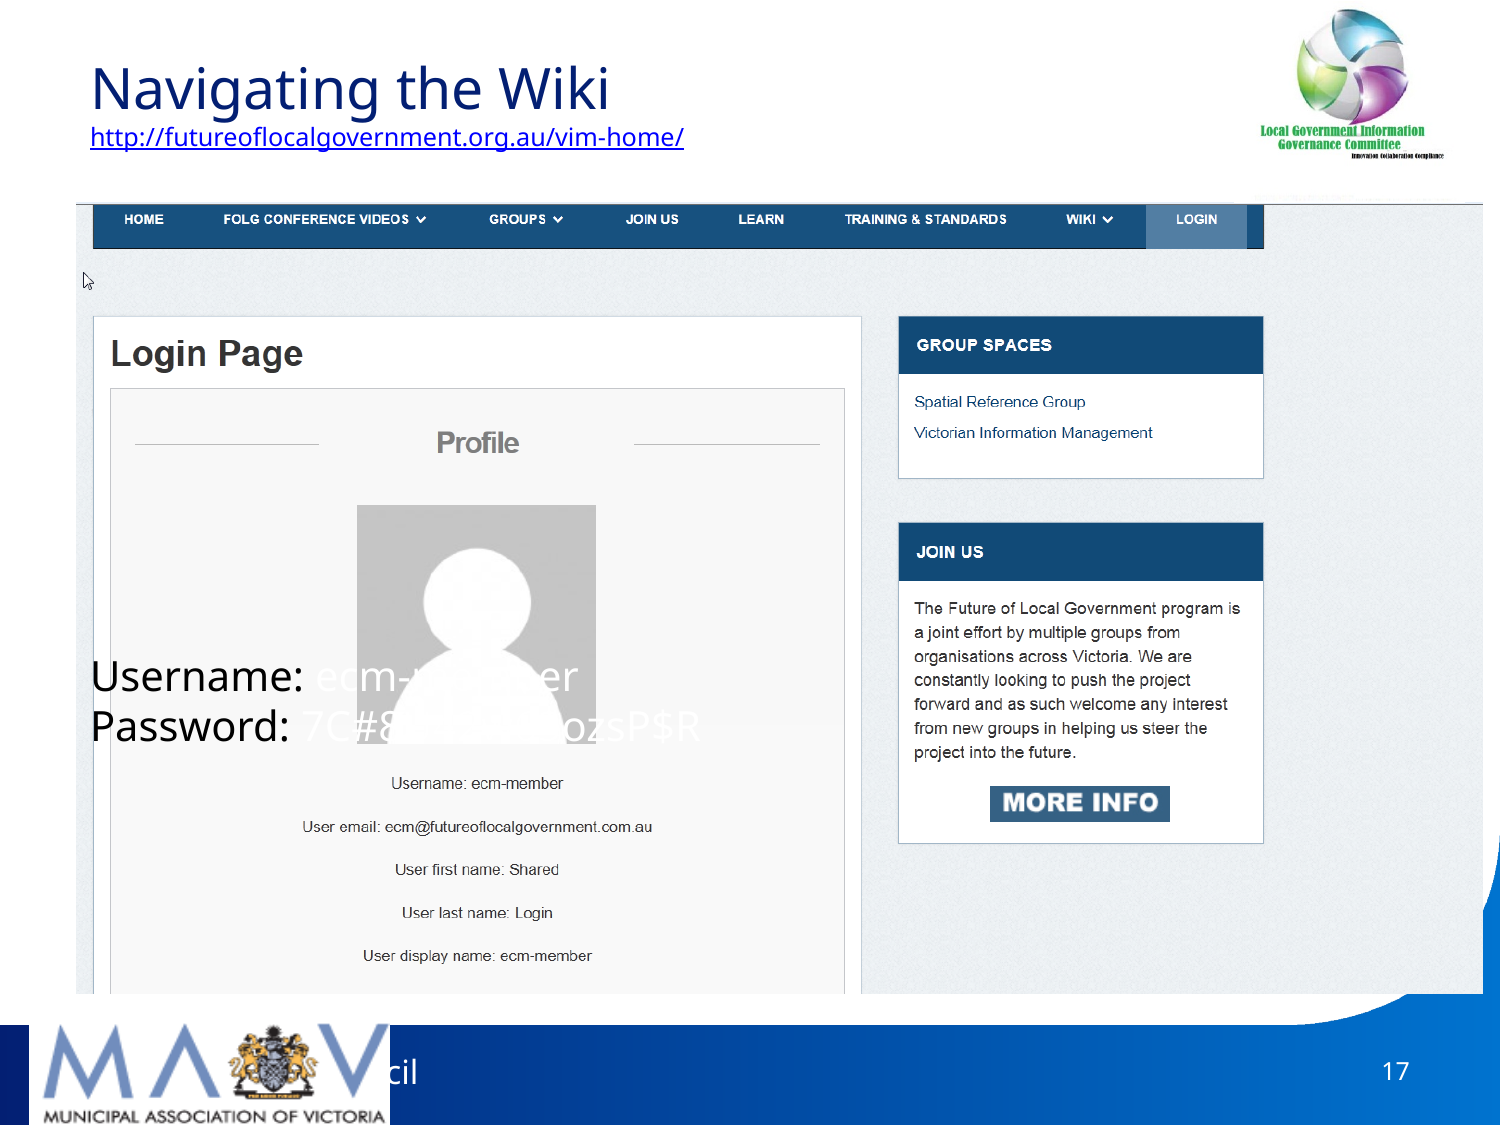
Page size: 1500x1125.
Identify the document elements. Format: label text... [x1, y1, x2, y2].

picture [0, 0, 1500, 1125]
slide_number 17 [1074, 1042, 1425, 1103]
title Navigating the Wiki http://futureoflocalgovernment.org.au/vim-home/ [75, 45, 1228, 201]
